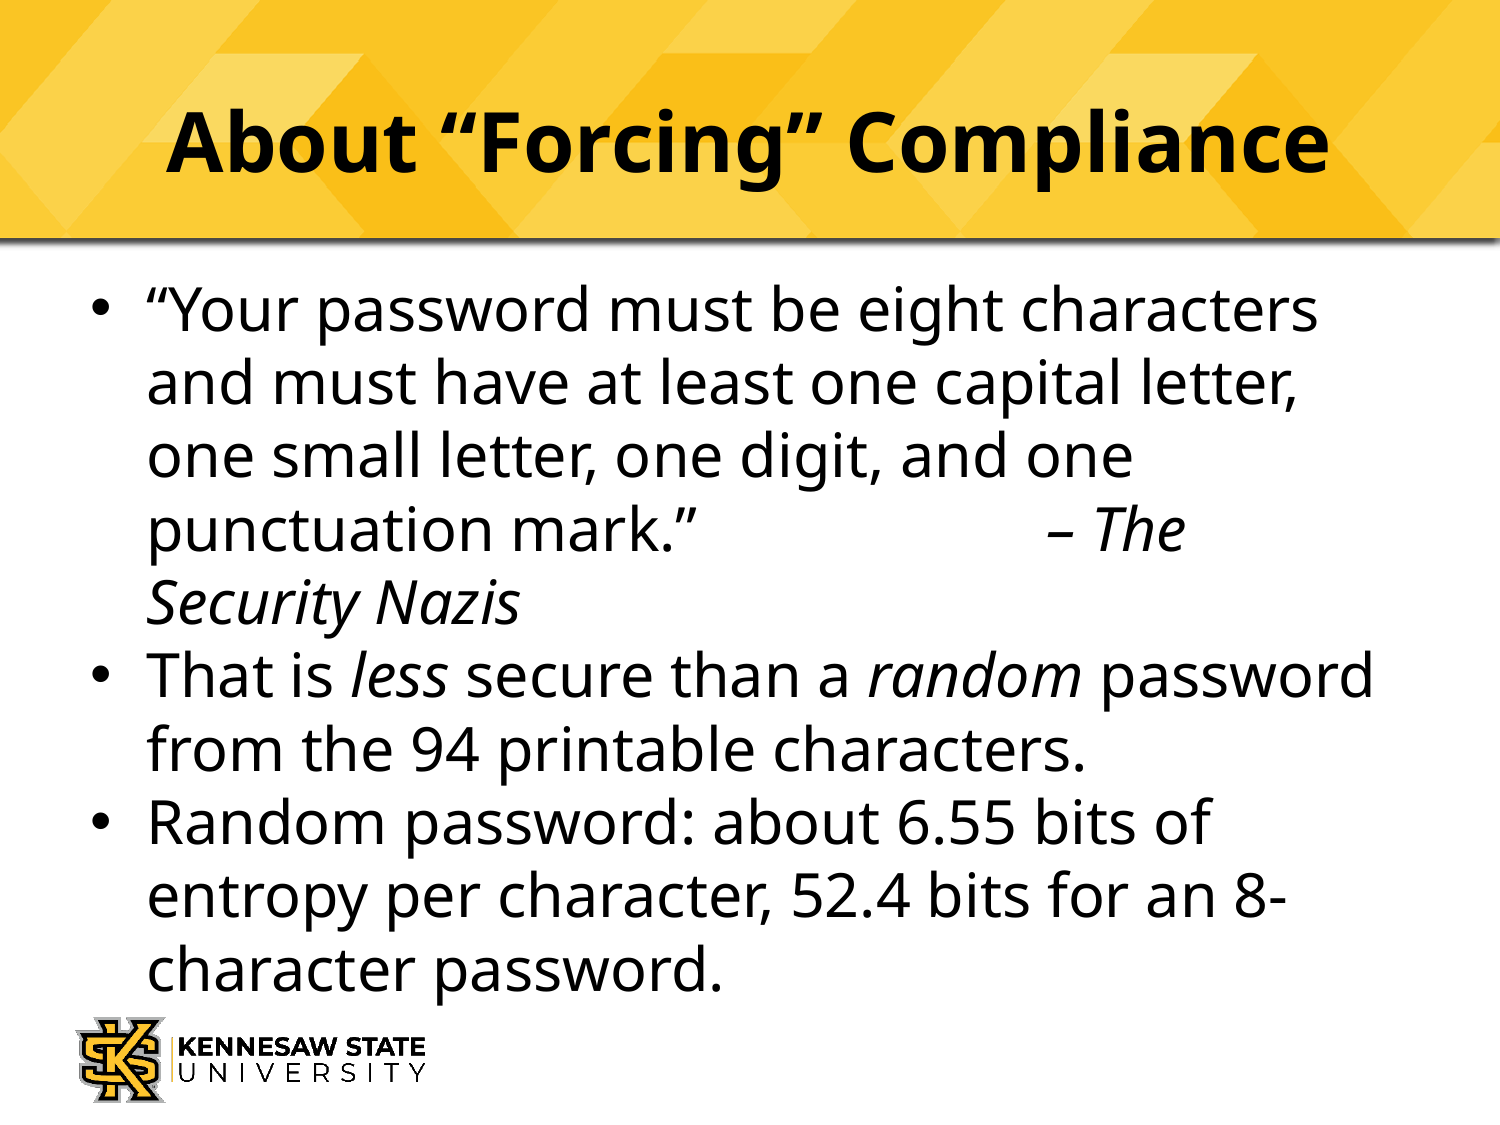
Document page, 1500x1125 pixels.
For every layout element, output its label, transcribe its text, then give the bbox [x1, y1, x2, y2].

picture [0, 0, 1500, 251]
list “Your password must be eight characters and must have at least one capital letter, one small letter, one digit, and one punctuation mark.” – The Security Nazis That is less secure than a random password from the 94 printable characters. Random password: about 6.55 bits of entropy per character, 52.4 bits for an 8-character password. [75, 262, 1425, 1005]
title About “Forcing” Compliance [75, 45, 1425, 233]
picture [75, 1017, 425, 1103]
